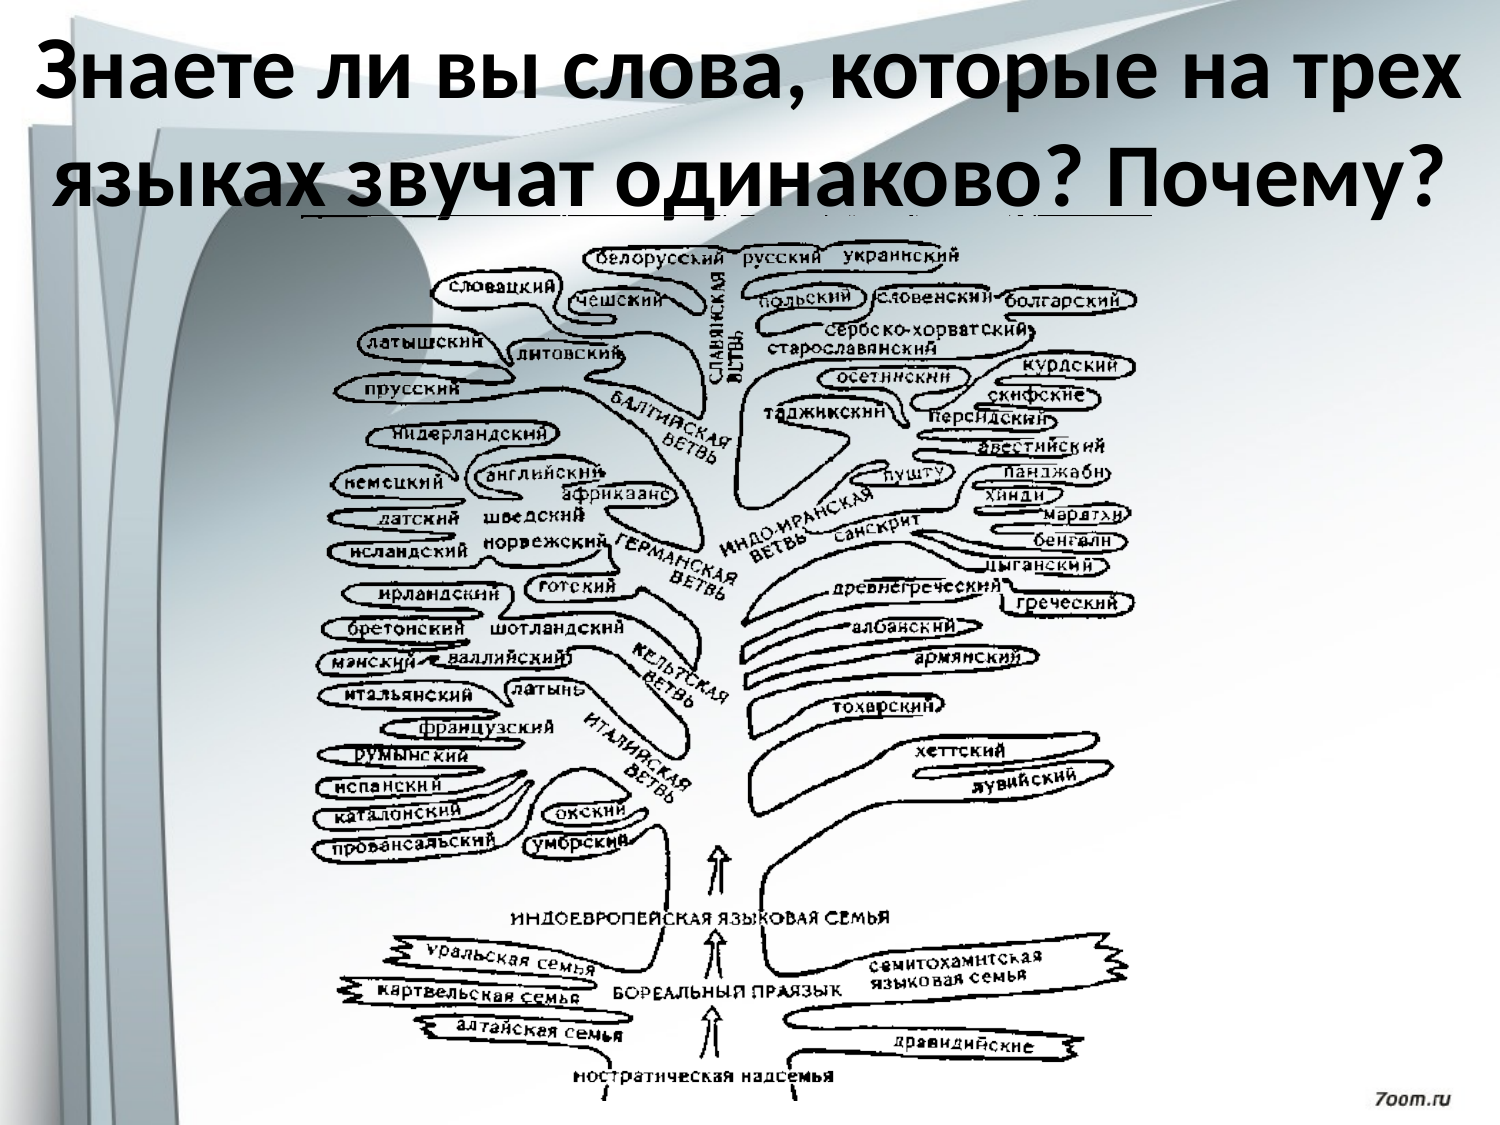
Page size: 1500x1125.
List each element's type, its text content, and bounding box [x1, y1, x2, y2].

title Знаете ли вы слова, которые на трех языках звучат одинаково? Почему? [0, 0, 1500, 233]
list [300, 215, 1152, 1101]
picture [0, 233, 1500, 1125]
